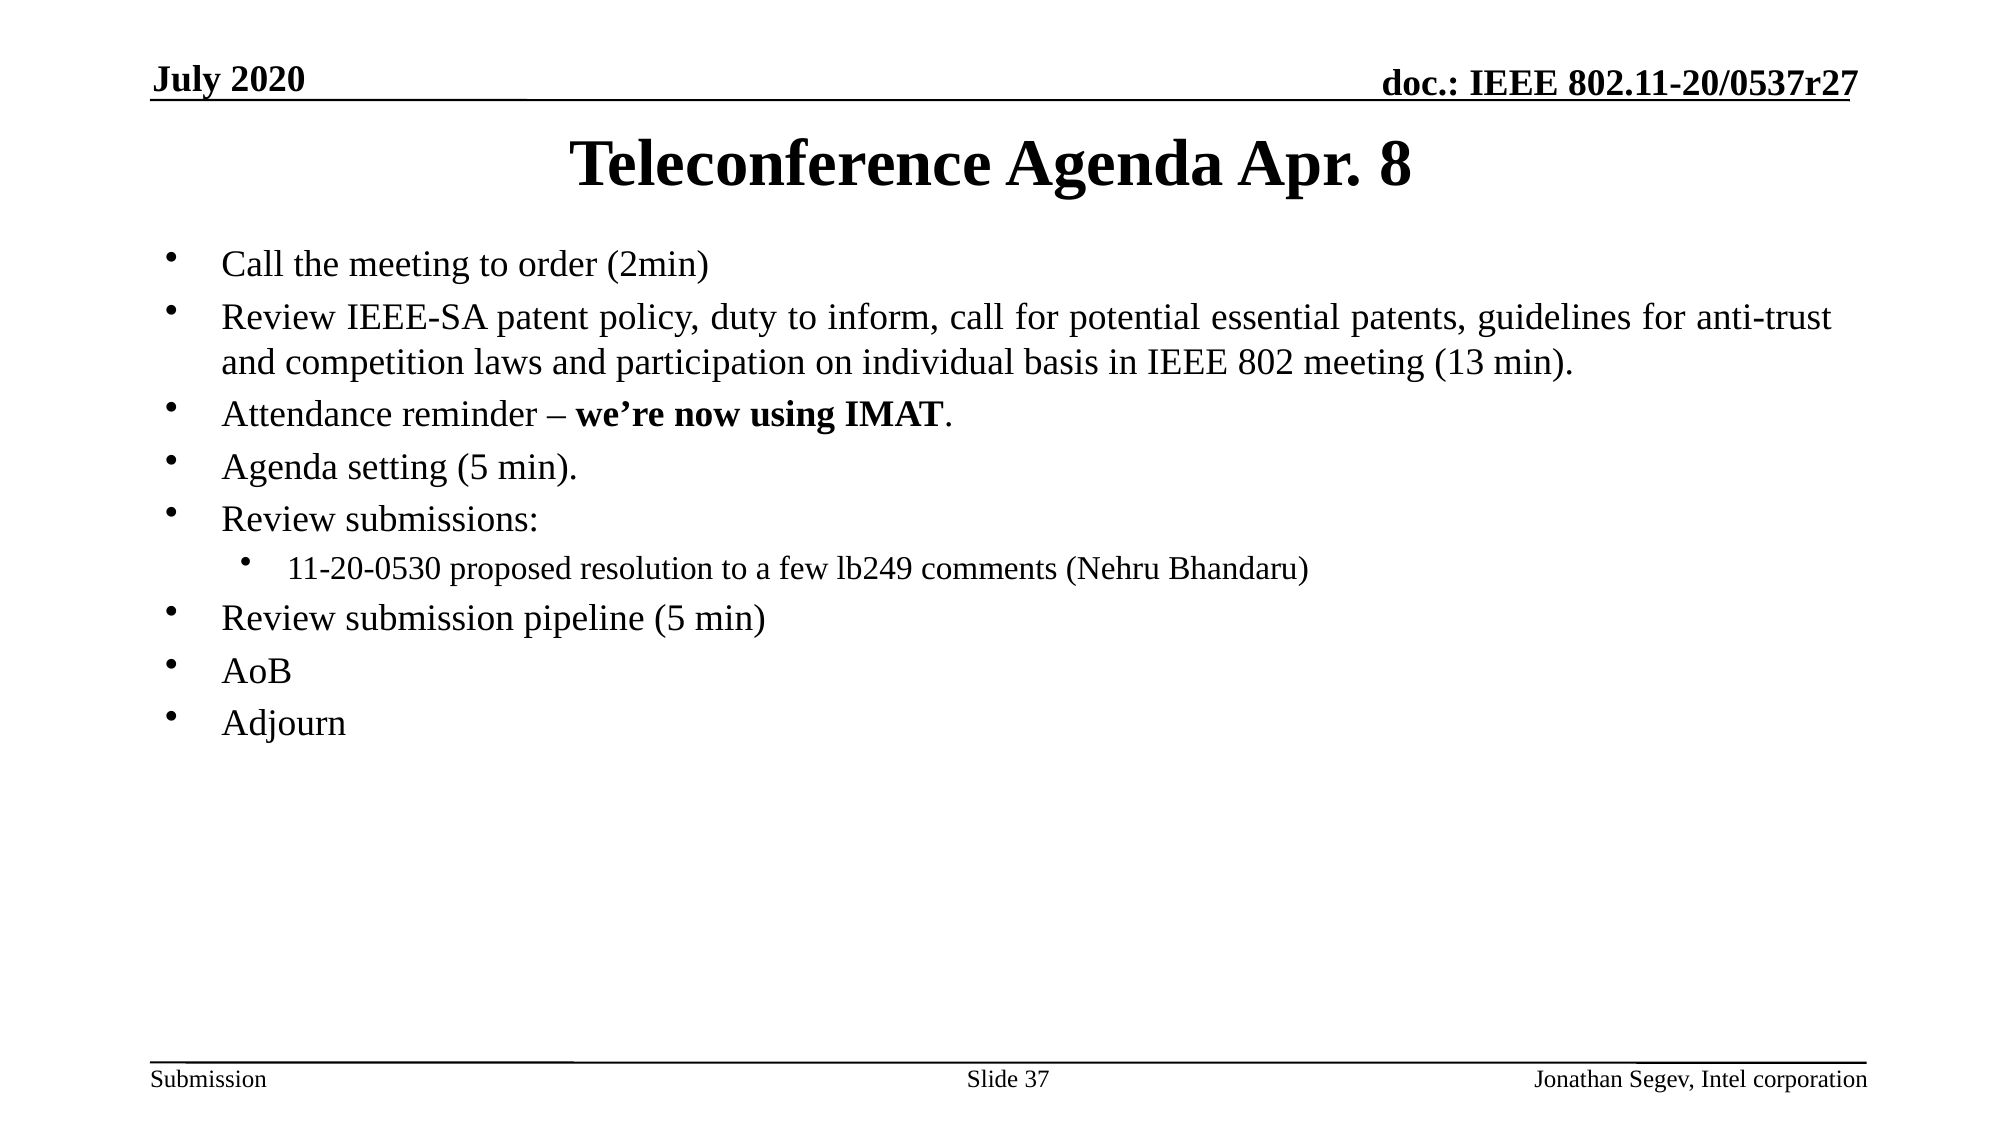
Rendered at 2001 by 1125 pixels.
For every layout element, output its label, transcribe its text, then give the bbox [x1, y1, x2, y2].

footer Jonathan Segev, Intel corporation [1171, 1061, 1869, 1093]
list Call the meeting to order (2min) Review IEEE-SA patent policy, duty to inform, call for potential essential patents, guidelines for anti-trust and competition laws and participation on individual basis in IEEE 802 meeting (13 min). Attendance reminder – we’re now using IMAT. Agenda setting (5 min). Review submissions: 11-20-0530 proposed resolution to a few lb249 comments (Nehru Bhandaru) Review submission pipeline (5 min) AoB Adjourn [149, 231, 1850, 1000]
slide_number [152, 54, 563, 100]
title Teleconference Agenda Apr. 8 [149, 112, 1850, 205]
slide_number Slide 37 [950, 1061, 1067, 1123]
